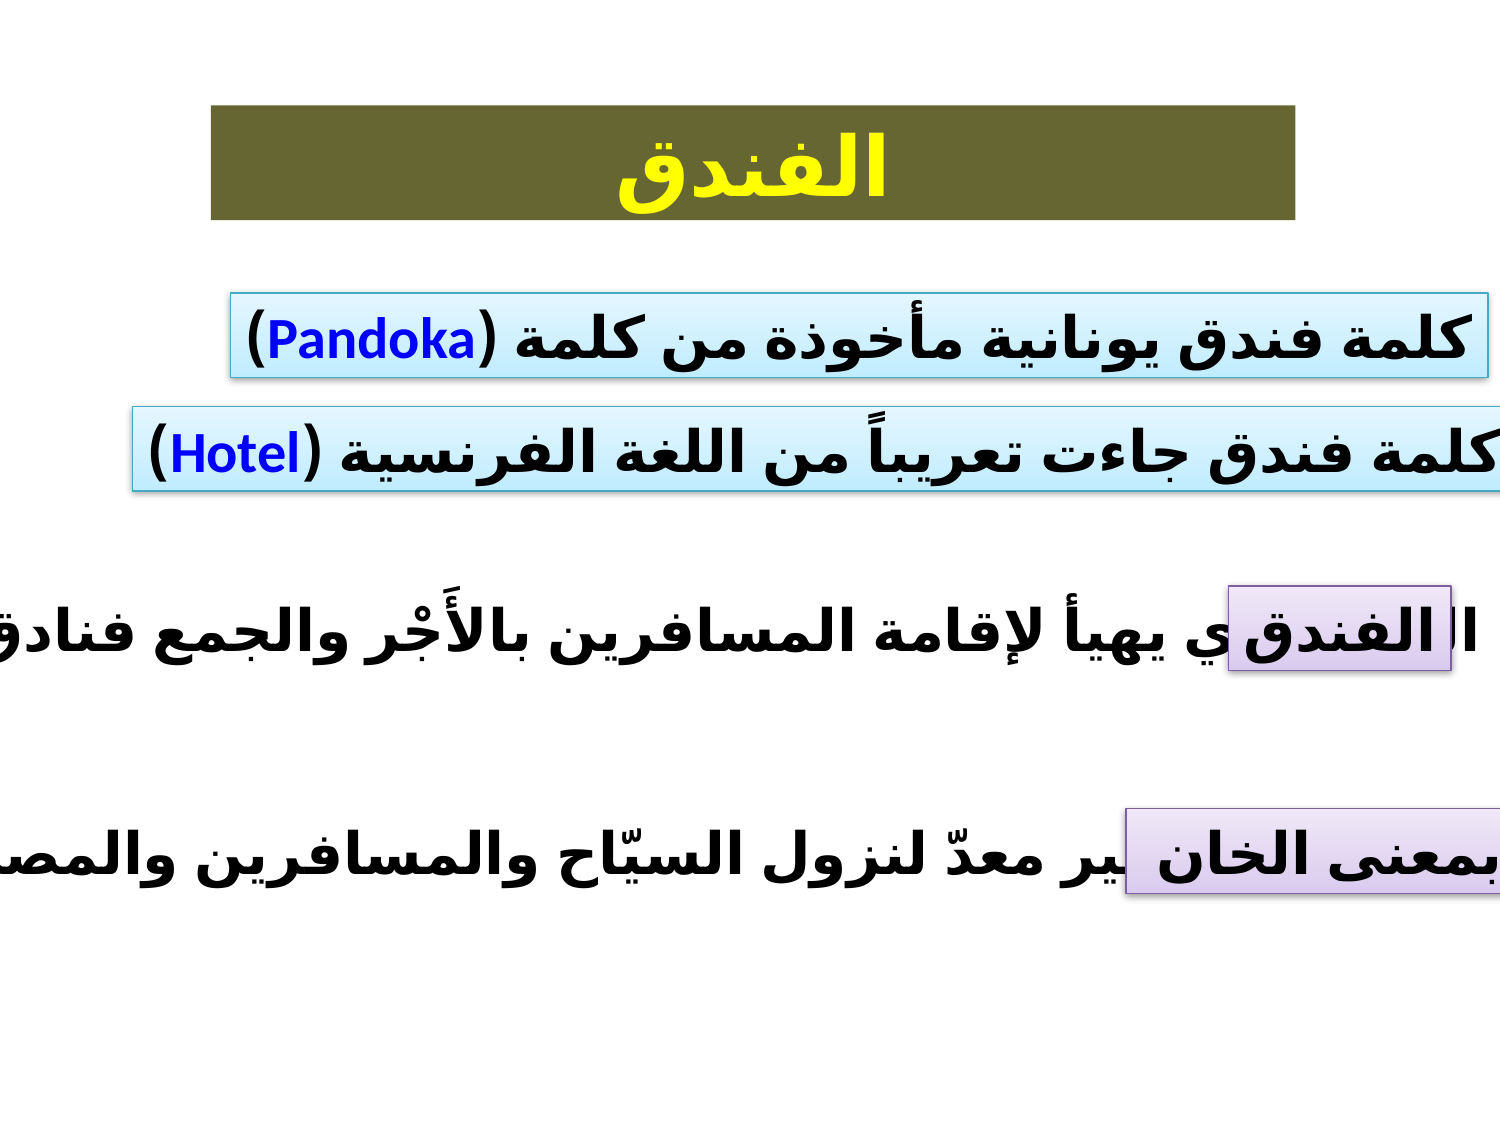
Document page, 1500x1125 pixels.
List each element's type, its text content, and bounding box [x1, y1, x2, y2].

text_box الفندق [210, 105, 1296, 221]
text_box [46, 808, 1461, 895]
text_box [198, 585, 1415, 672]
text_box كلمة فندق يونانية مأخوذة من كلمة (Pandoka) [230, 292, 1489, 378]
text_box كلمة فندق جاءت تعريباً من اللغة الفرنسية (Hotel) [132, 406, 1500, 492]
